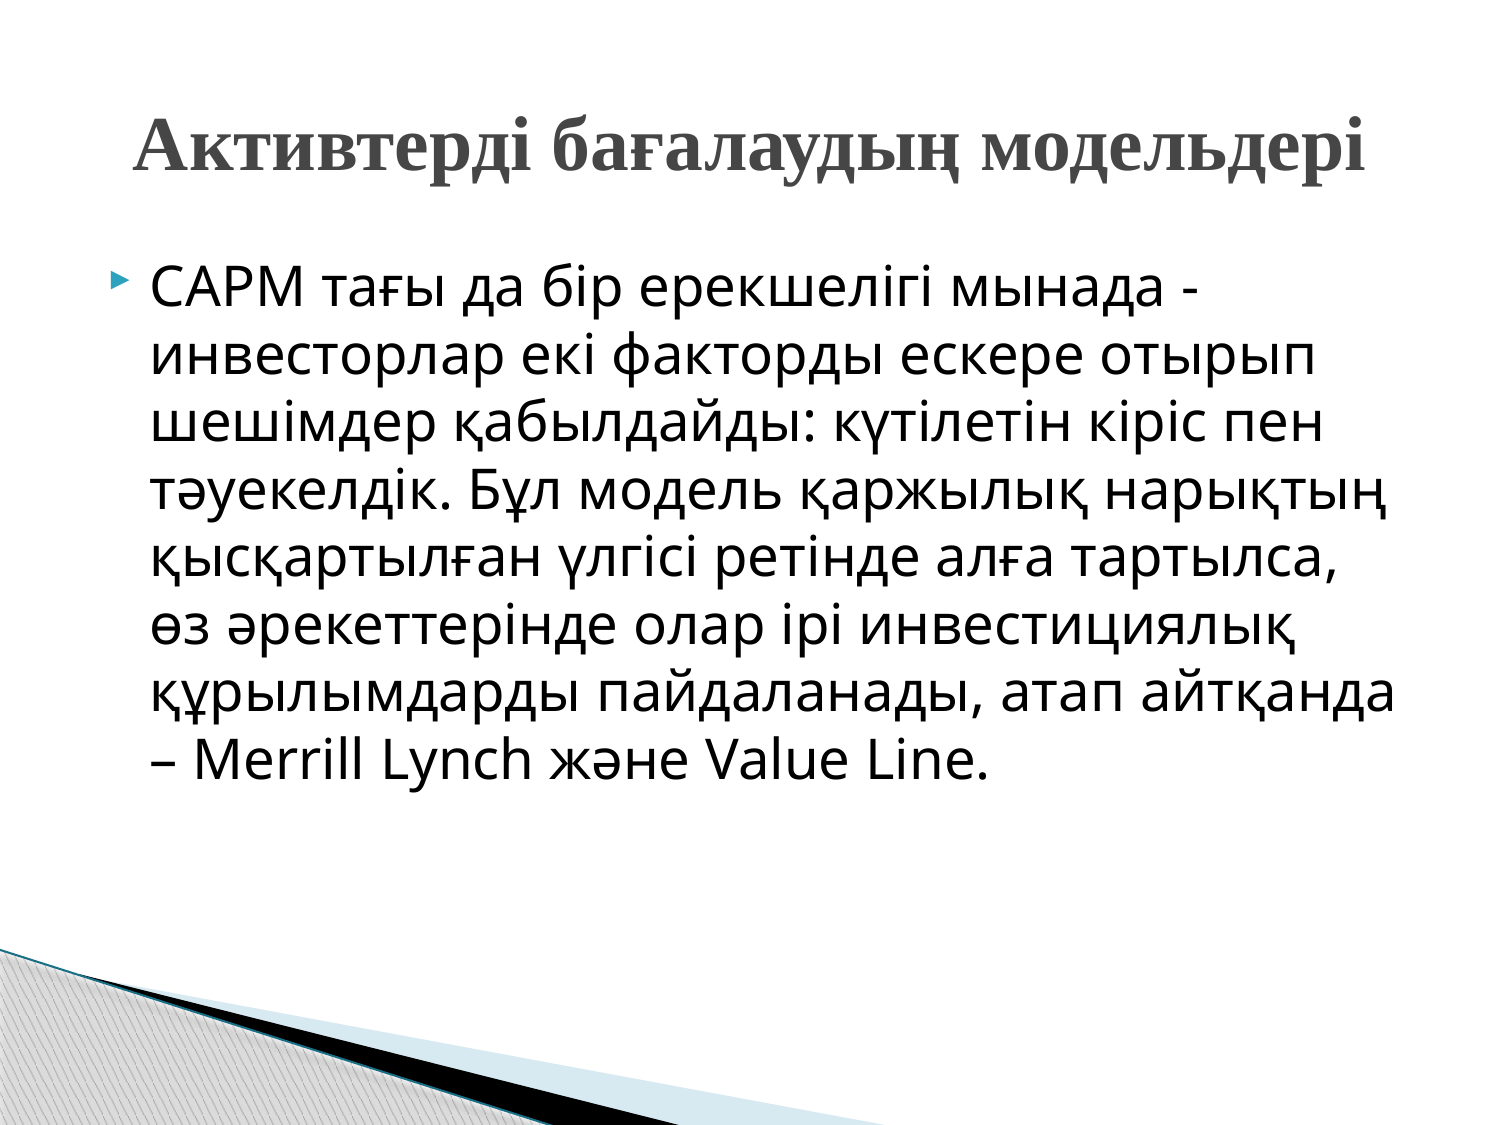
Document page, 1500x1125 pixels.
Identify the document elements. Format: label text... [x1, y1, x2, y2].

title Активтерді бағалаудың модельдері [75, 45, 1425, 233]
list CAPM тағы да бір ерекшелігі мынада - инвесторлар екі факторды ескере отырып шешімдер қабылдайды: күтілетін кіріс пен тәуекелдік. Бұл модель қаржылық нарықтың қысқартылған үлгісі ретінде алға тартылса, өз әрекеттерінде олар ірі инвестициялық құрылымдарды пайдаланады, атап айтқанда – Merrill Lynch және Value Line. [75, 243, 1425, 986]
